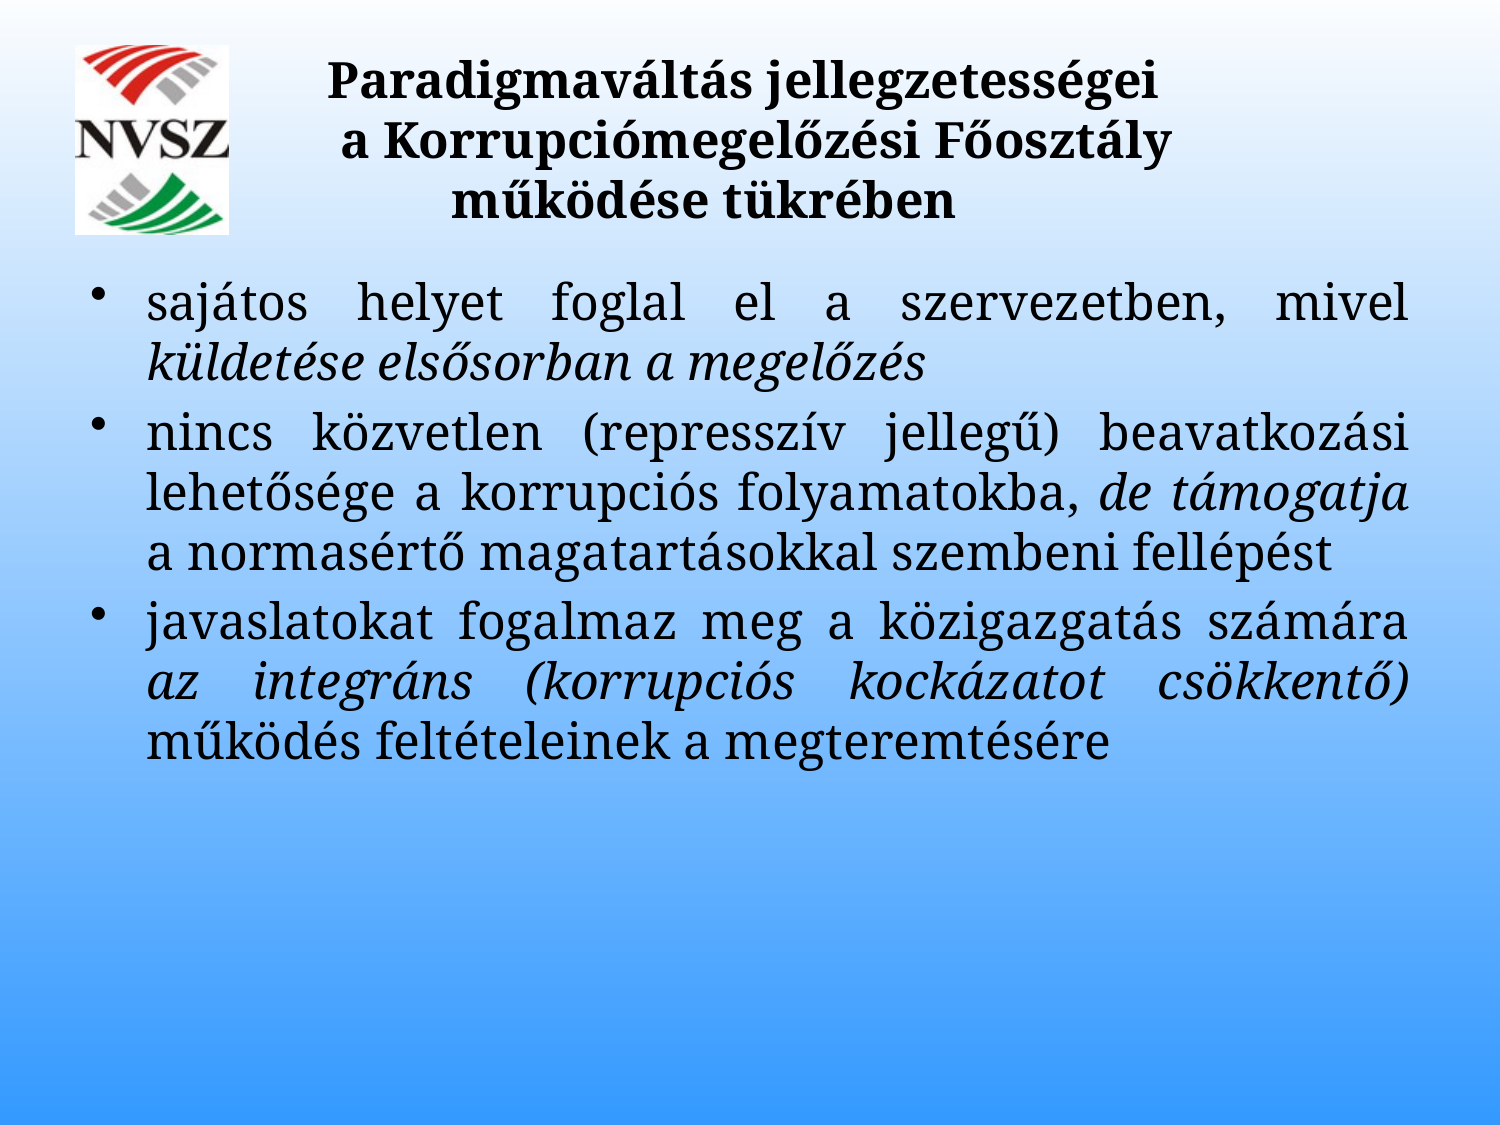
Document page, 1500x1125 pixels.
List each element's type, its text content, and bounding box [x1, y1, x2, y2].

picture [74, 45, 229, 235]
list sajátos helyet foglal el a szervezetben, mivel küldetése elsősorban a megelőzés nincs közvetlen (represszív jellegű) beavatkozási lehetősége a korrupciós folyamatokba, de támogatja a normasértő magatartásokkal szembeni fellépést javaslatokat fogalmaz meg a közigazgatás számára az integráns (korrupciós kockázatot csökkentő) működés feltételeinek a megteremtésére [74, 262, 1426, 1006]
title Paradigmaváltás jellegzetességei a Korrupciómegelőzési Főosztály működése tükrében [228, 44, 1426, 233]
